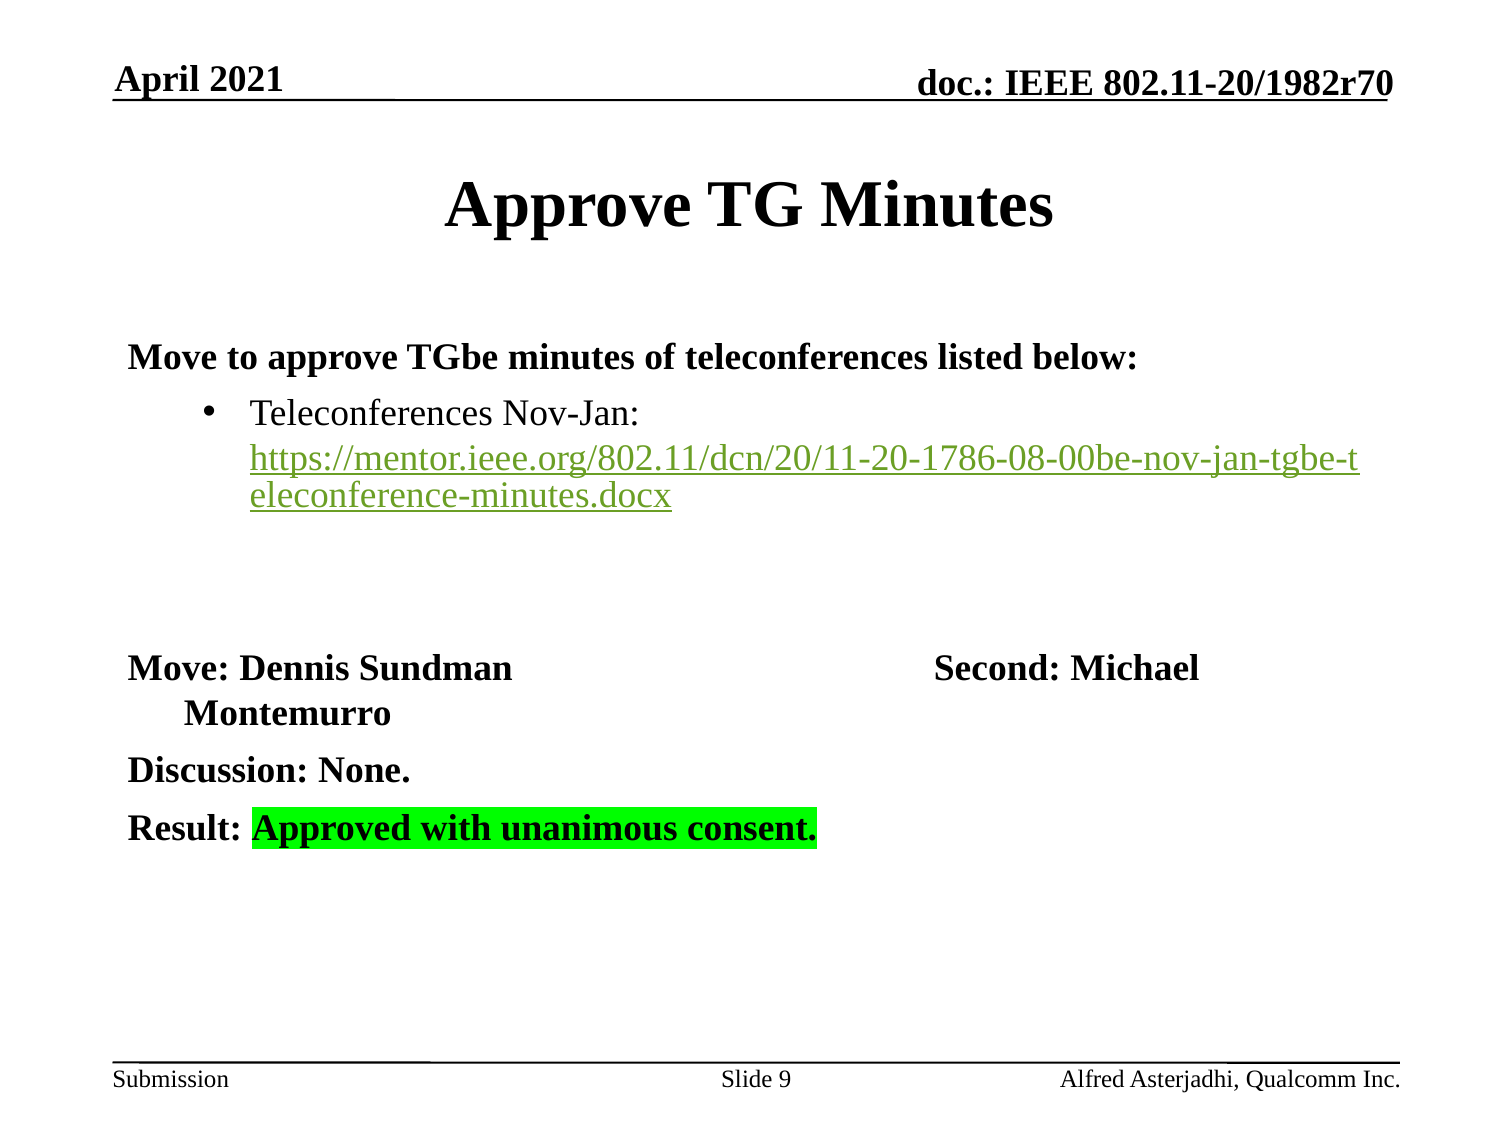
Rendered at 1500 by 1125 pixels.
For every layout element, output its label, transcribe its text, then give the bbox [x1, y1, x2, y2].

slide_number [114, 54, 423, 100]
title Approve TG Minutes [112, 112, 1388, 288]
footer Alfred Asterjadhi, Qualcomm Inc. [878, 1061, 1402, 1093]
slide_number Slide 9 [712, 1061, 800, 1123]
list Move to approve TGbe minutes of teleconferences listed below: Teleconferences Nov-Jan: https://mentor.ieee.org/802.11/dcn/20/11-20-1786-08-00be-nov-jan-tgbe-teleconference-minutes.docx Move: Dennis Sundman Second: Michael Montemurro Discussion: None. Result: Approved with unanimous consent. [112, 324, 1388, 1000]
